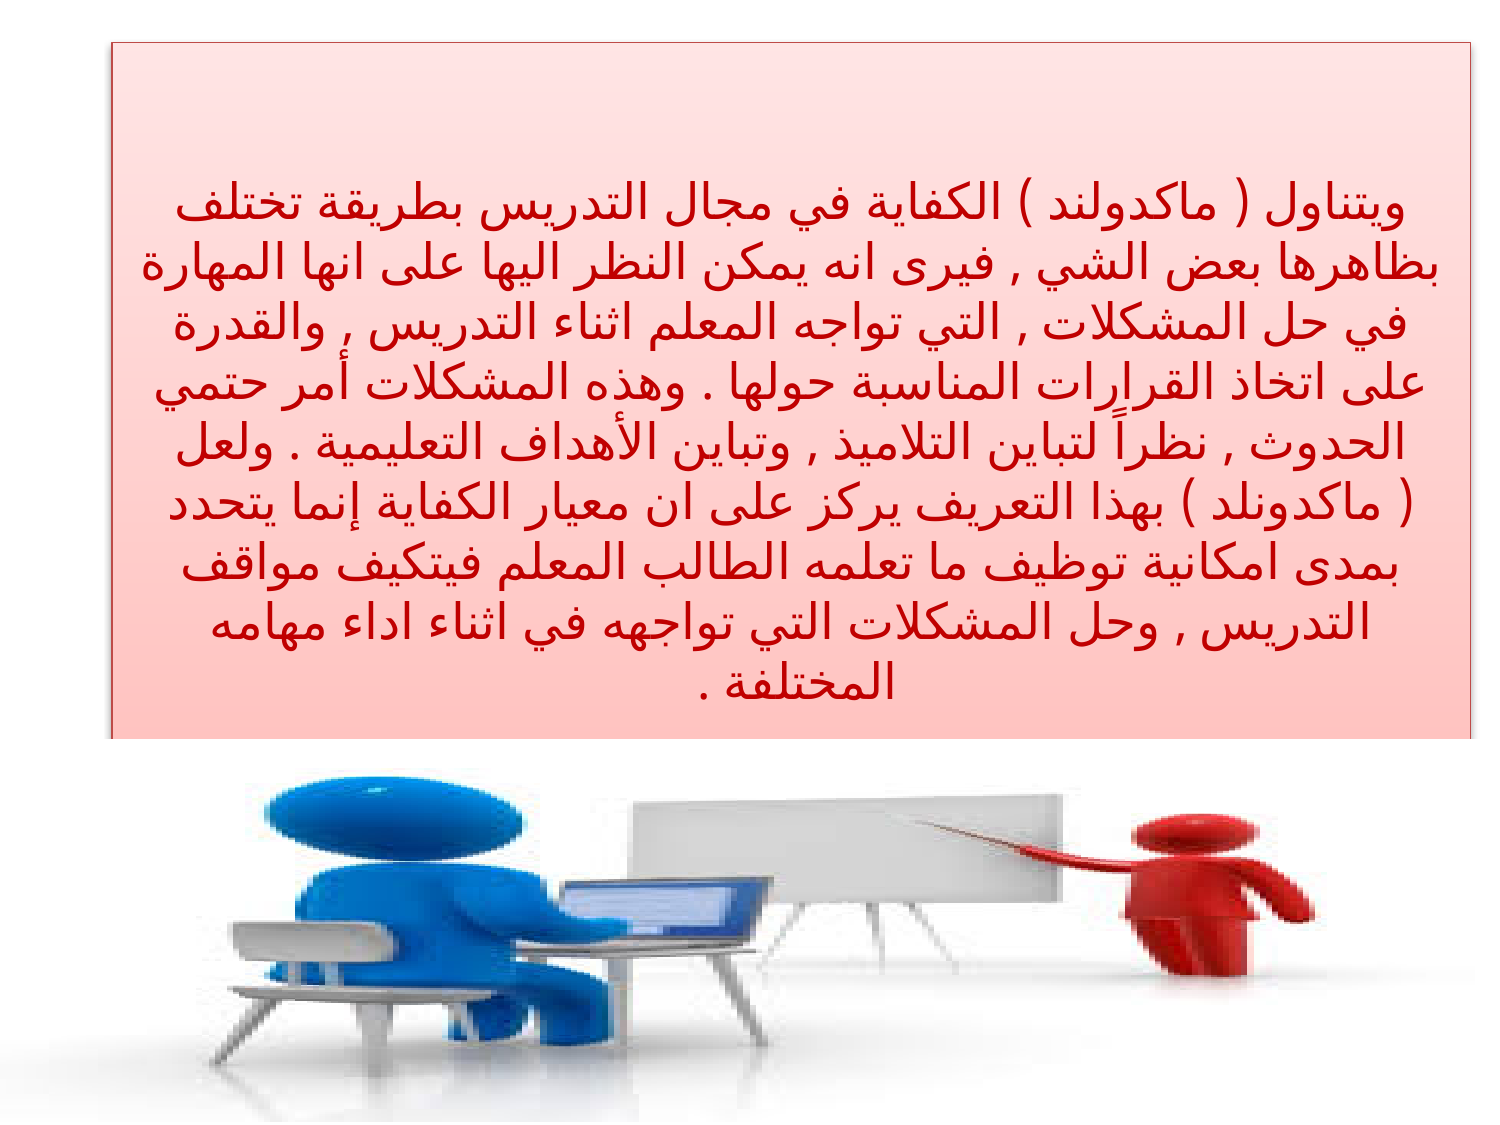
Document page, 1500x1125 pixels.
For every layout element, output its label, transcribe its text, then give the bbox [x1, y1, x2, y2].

text_box ويتناول ( ماكدولند ) الكفاية في مجال التدريس بطريقة تختلف بظاهرها بعض الشي , فيرى انه يمكن النظر اليها على انها المهارة في حل المشكلات , التي تواجه المعلم اثناء التدريس , والقدرة على اتخاذ القرارات المناسبة حولها . وهذه المشكلات أمر حتمي الحدوث , نظراً لتباين التلاميذ , وتباين الأهداف التعليمية . ولعل ( ماكدونلد ) بهذا التعريف يركز على ان معيار الكفاية إنما يتحدد بمدى امكانية توظيف ما تعلمه الطالب المعلم فيتكيف مواقف التدريس , وحل المشكلات التي تواجهه في اثناء اداء مهامه المختلفة . [111, 42, 1471, 738]
picture [0, 739, 1500, 1122]
